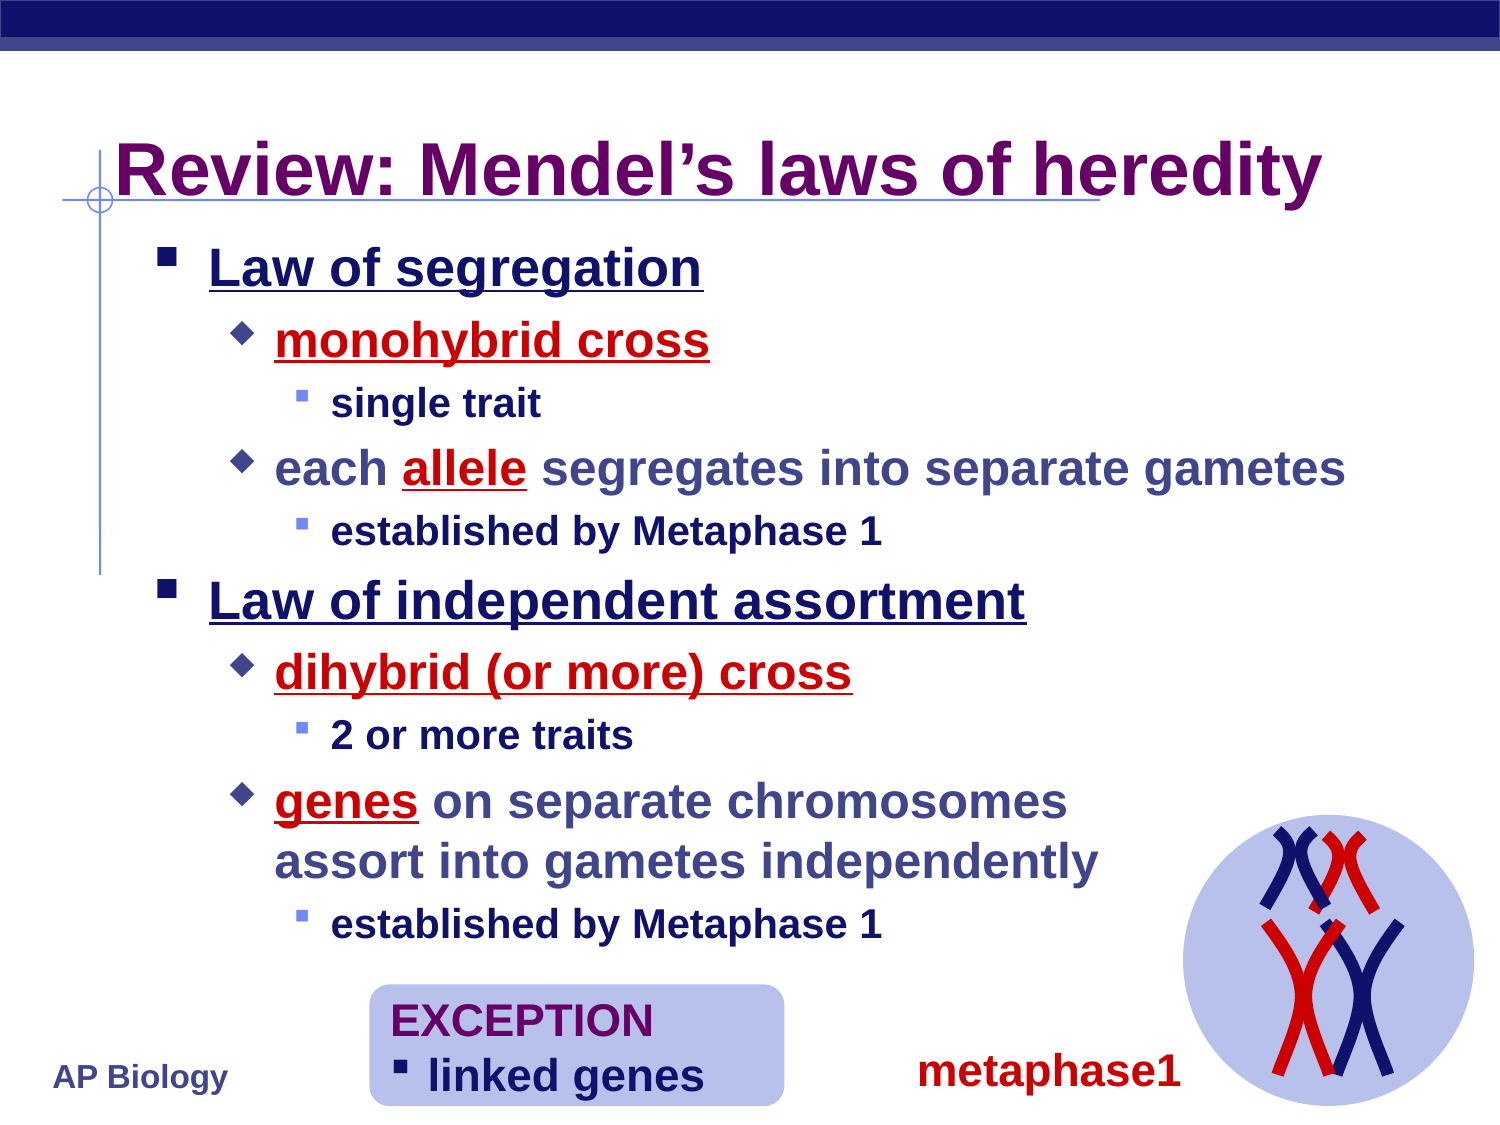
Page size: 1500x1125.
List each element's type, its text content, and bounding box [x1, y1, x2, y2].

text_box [1183, 815, 1474, 1106]
list Law of segregation monohybrid cross single trait each allele segregates into separate gametes established by Metaphase 1 Law of independent assortment dihybrid (or more) cross 2 or more traits genes on separate chromosomes assort into gametes independently established by Metaphase 1 [137, 224, 1413, 1011]
text_box metaphase1 [901, 1033, 1178, 1103]
text_box EXCEPTION linked genes [369, 984, 785, 1107]
title Review: Mendel’s laws of heredity [99, 112, 1375, 238]
